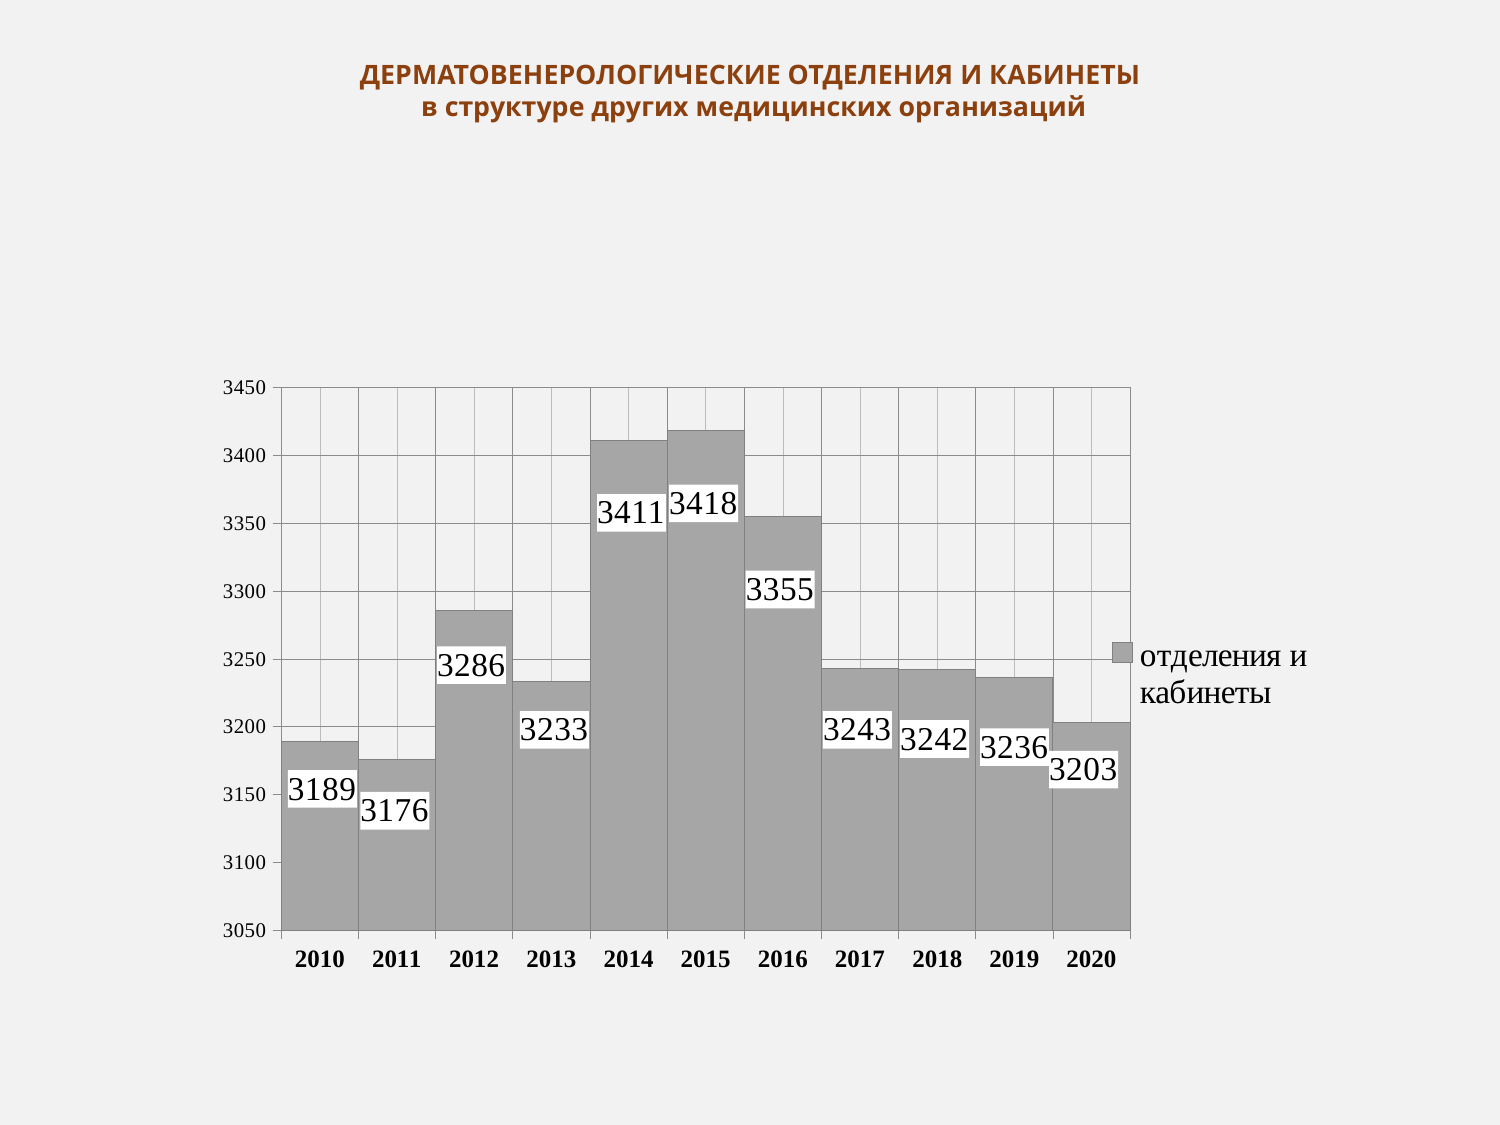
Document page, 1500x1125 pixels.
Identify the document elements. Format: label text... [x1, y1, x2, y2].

title ДЕРМАТОВЕНЕРОЛОГИЧЕСКИЕ ОТДЕЛЕНИЯ И КАБИНЕТЫ в структуре других медицинских организаций [75, 50, 1425, 129]
chart [199, 363, 1383, 985]
